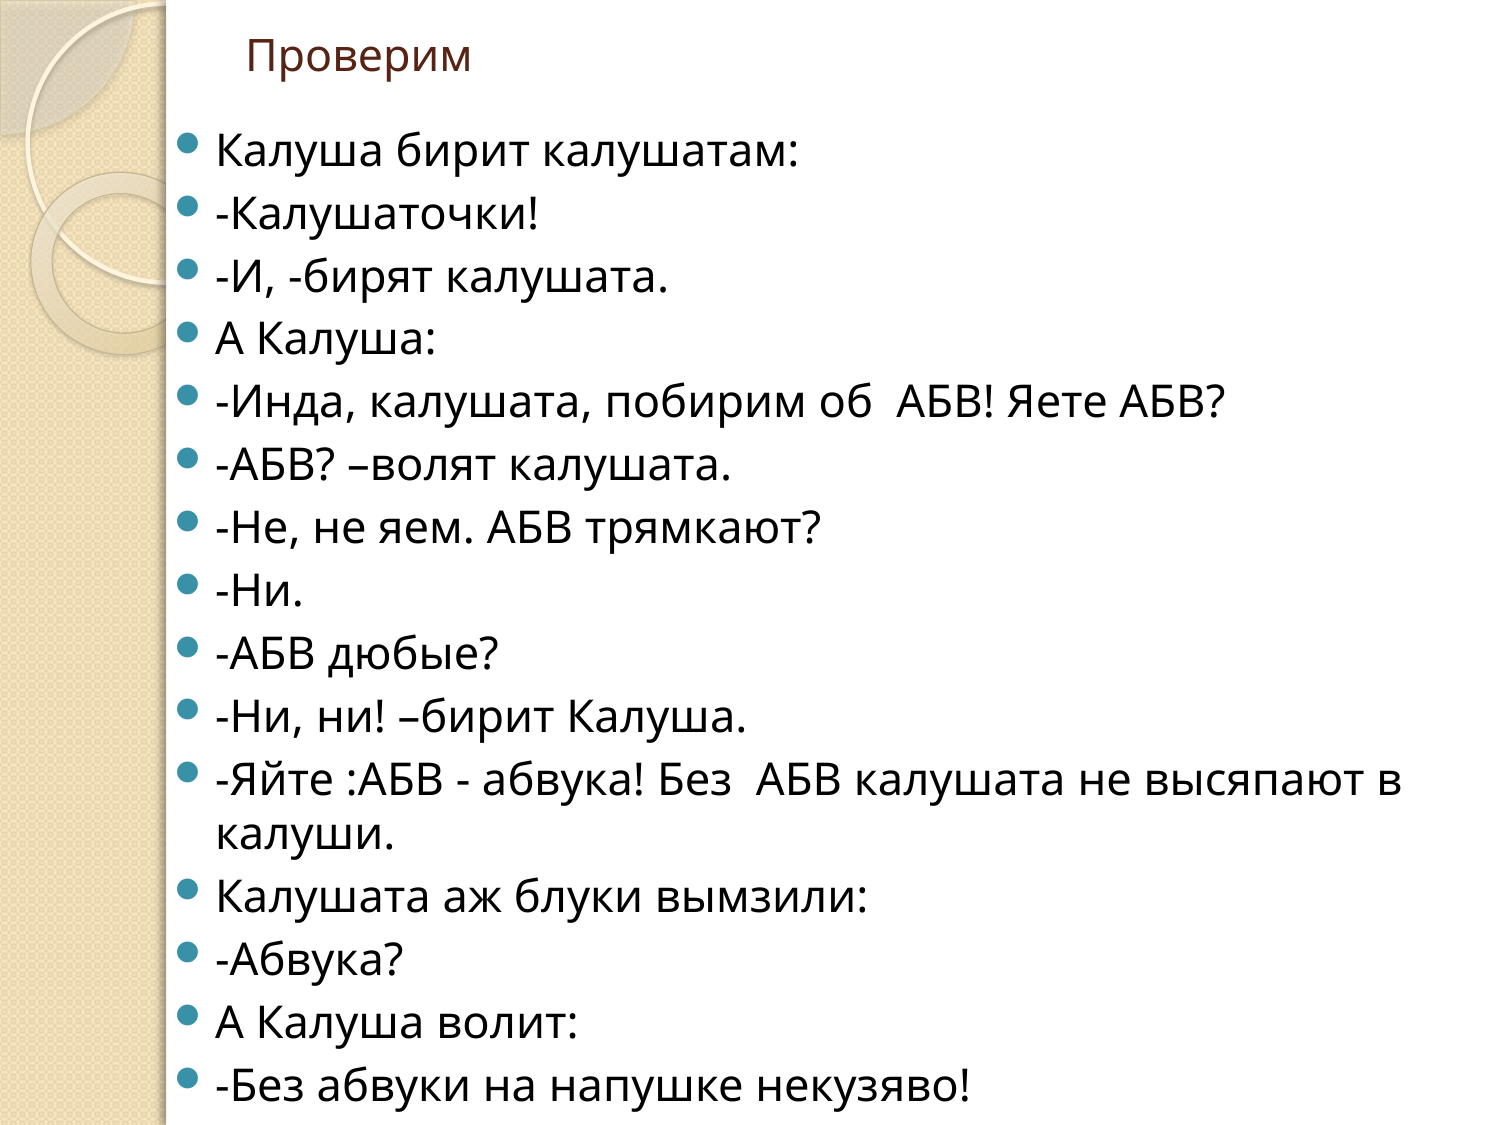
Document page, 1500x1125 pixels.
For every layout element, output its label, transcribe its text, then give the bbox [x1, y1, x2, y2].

list Калуша бирит калушатам: -Калушаточки! -И, -бирят калушата. А Калуша: -Инда, калушата, побирим об АБВ! Яете АБВ? -АБВ? –волят калушата. -Не, не яем. АБВ трямкают? -Ни. -АБВ дюбые? -Ни, ни! –бирит Калуша. -Яйте :АБВ - абвука! Без АБВ калушата не высяпают в калуши. Калушата аж блуки вымзили: -Абвука? А Калуша волит: -Без абвуки на напушке некузяво! [147, 113, 1500, 1125]
title Проверим [230, 19, 1461, 88]
